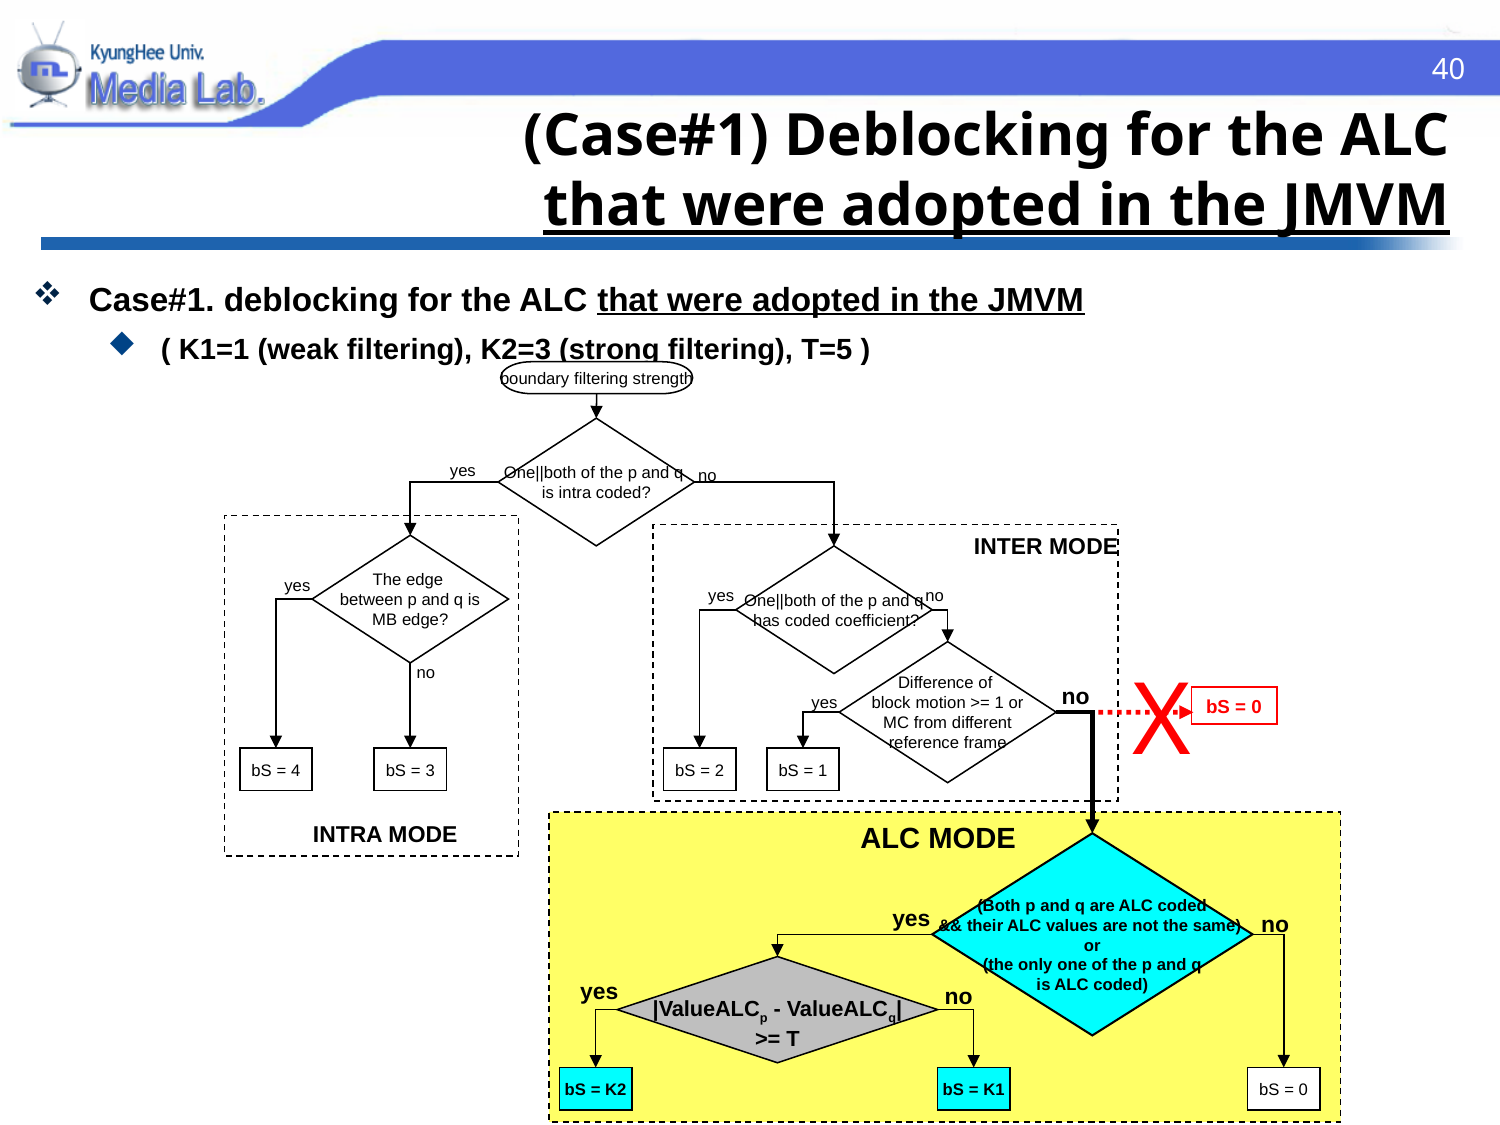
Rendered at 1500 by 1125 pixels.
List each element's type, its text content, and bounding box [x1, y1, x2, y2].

slide_number 40 [1403, 42, 1481, 93]
picture [0, 0, 1500, 138]
list Case#1. deblocking for the ALC that were adopted in the JMVM ( K1=1 (weak filtering), K2=3 (strong filtering), T=5 ) [17, 262, 1483, 1107]
title (Case#1) Deblocking for the ALC that were adopted in the JMVM [312, 101, 1465, 233]
picture [41, 237, 1500, 250]
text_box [224, 361, 1341, 1123]
